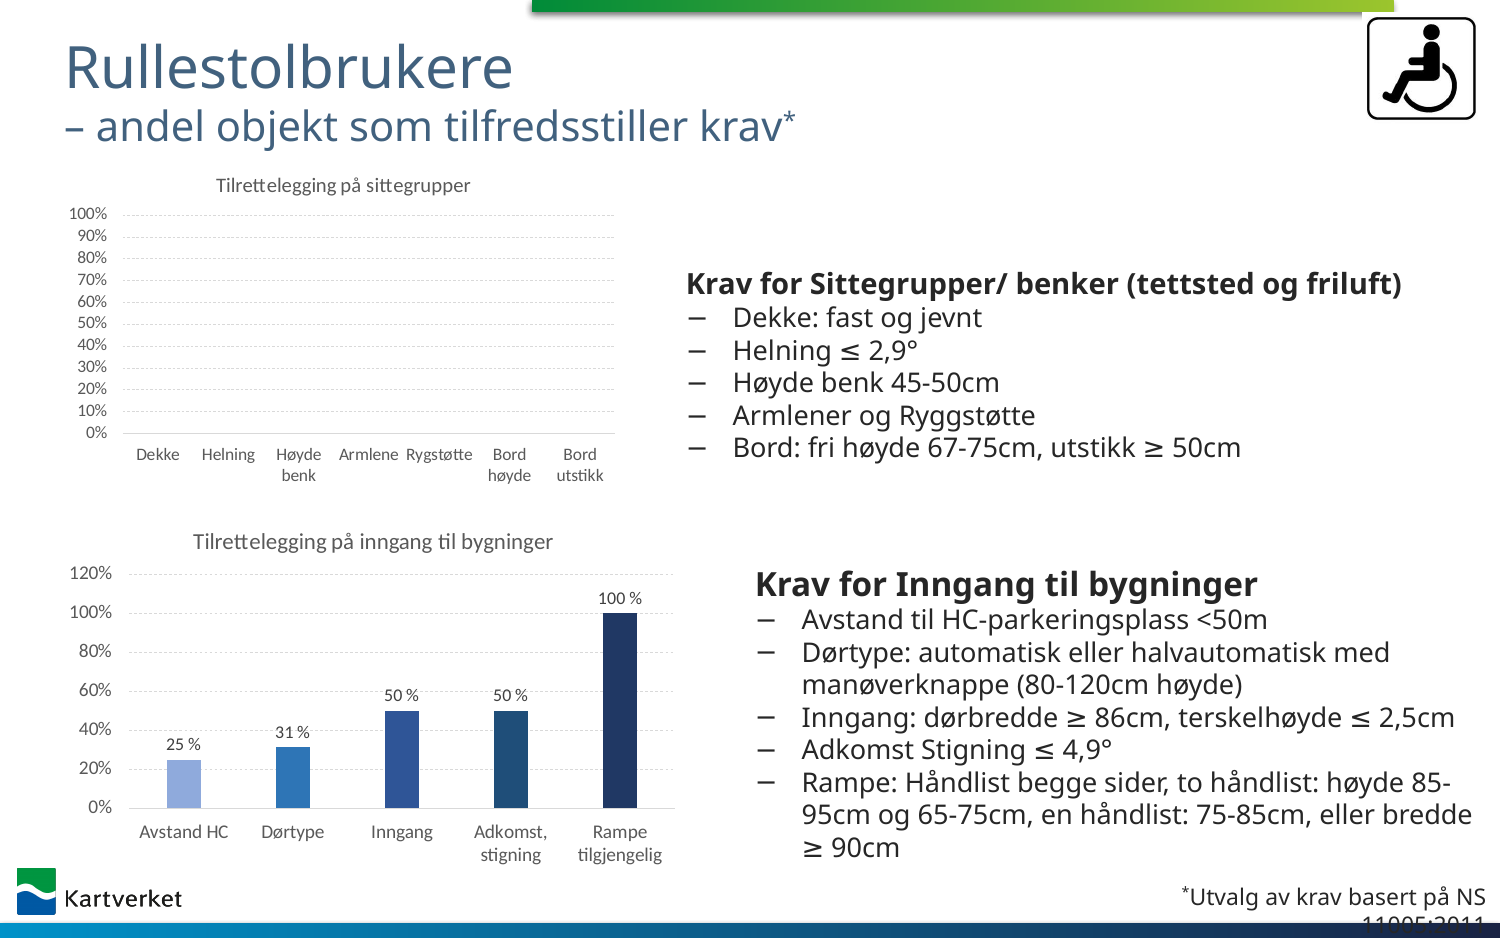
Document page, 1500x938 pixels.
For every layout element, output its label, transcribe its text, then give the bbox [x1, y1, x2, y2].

text_box *Utvalg av krav basert på NS 11005:2011 [1068, 873, 1500, 938]
picture [62, 166, 625, 492]
text_box Krav for Sittegrupper/ benker (tettsted og friluft) Dekke: fast og jevnt Helning ≤ 2,9° Høyde benk 45-50cm Armlener og Ryggstøtte Bord: fri høyde 67-75cm, utstikk ≥ 50cm [670, 258, 1418, 471]
picture [62, 520, 685, 874]
picture [1362, 12, 1481, 126]
text_box Rullestolbrukere – andel objekt som tilfredsstiller krav* [49, 25, 1431, 158]
text_box Krav for Inngang til bygninger Avstand til HC-parkeringsplass <50m Dørtype: automatisk eller halvautomatisk med manøverknappe (80-120cm høyde) Inngang: dørbredde ≥ 86cm, terskelhøyde ≤ 2,5cm Adkomst Stigning ≤ 4,9° Rampe: Håndlist begge sider, to håndlist: høyde 85-95cm og 65-75cm, en håndlist: 75-85cm, eller bredde ≥ 90cm [740, 555, 1491, 870]
